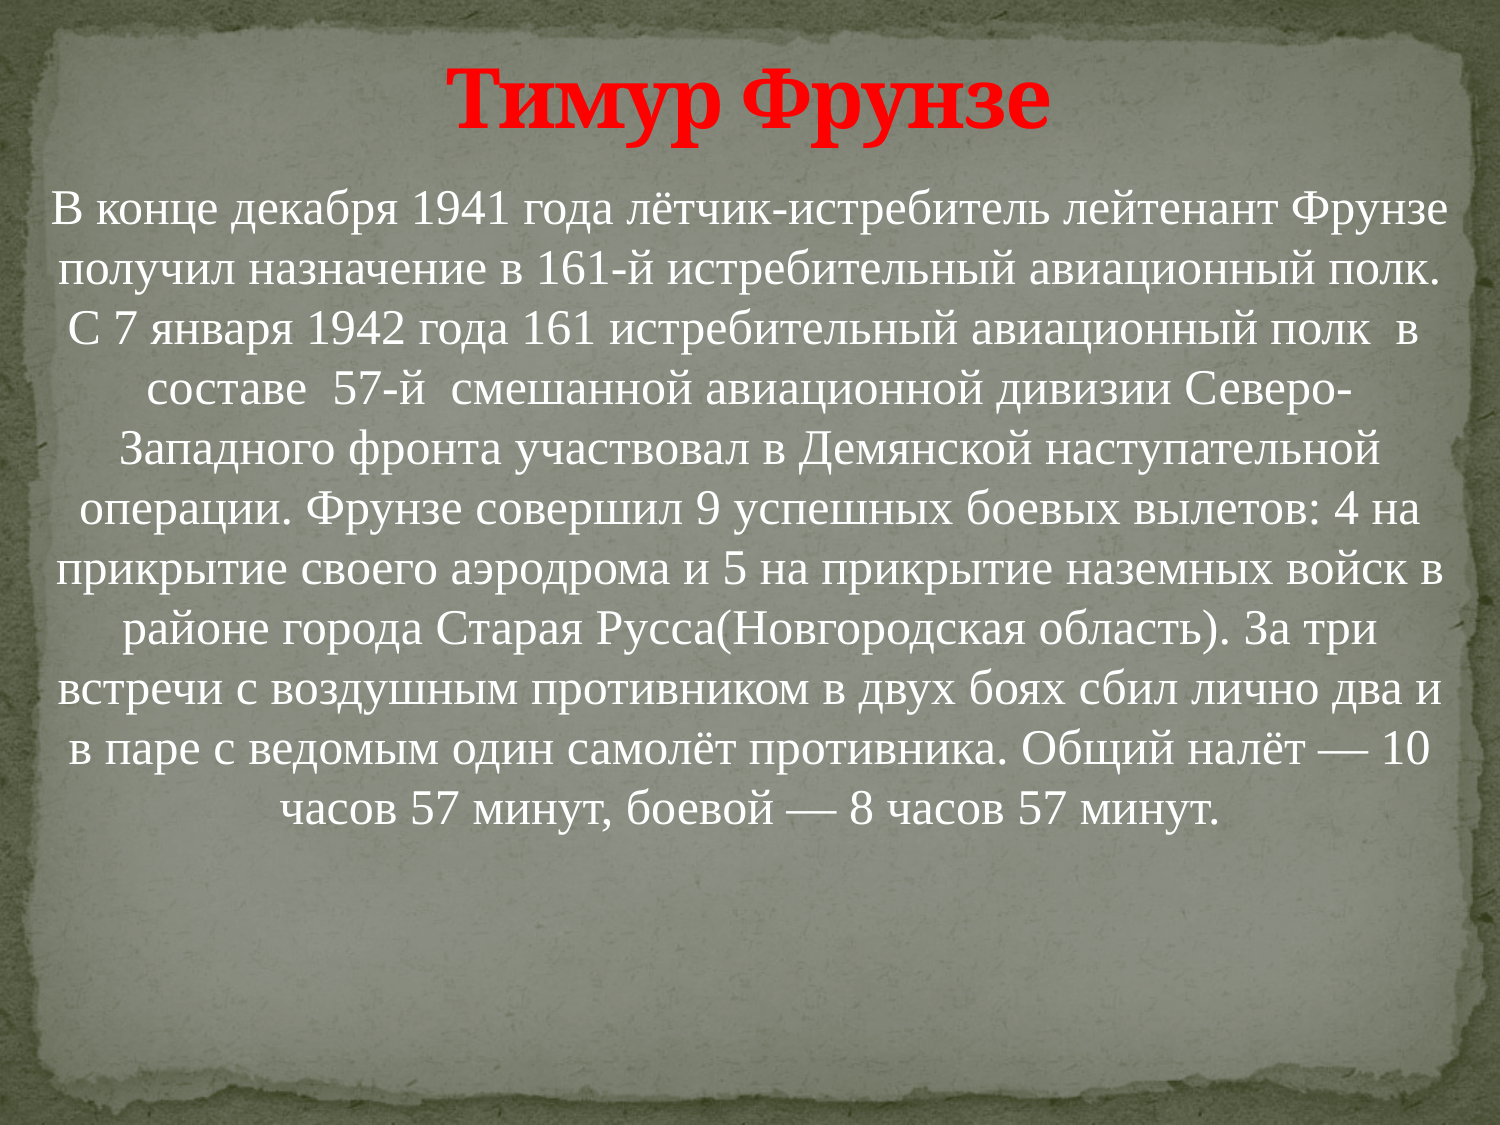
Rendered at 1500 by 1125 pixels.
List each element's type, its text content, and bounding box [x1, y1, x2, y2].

text_box В конце декабря 1941 года лётчик-истребитель лейтенант Фрунзе получил назначение в 161-й истребительный авиационный полк. С 7 января 1942 года 161 истребительный авиационный полк в составе 57-й смешанной авиационной дивизии Северо-Западного фронта участвовал в Демянской наступательной операции. Фрунзе совершил 9 успешных боевых вылетов: 4 на прикрытие своего аэродрома и 5 на прикрытие наземных войск в районе города Старая Русса(Новгородская область). За три встречи с воздушным противником в двух боях сбил лично два и в паре с ведомым один самолёт противника. Общий налёт — 10 часов 57 минут, боевой — 8 часов 57 минут. [35, 167, 1465, 843]
title Тимур Фрунзе [0, 0, 1500, 153]
